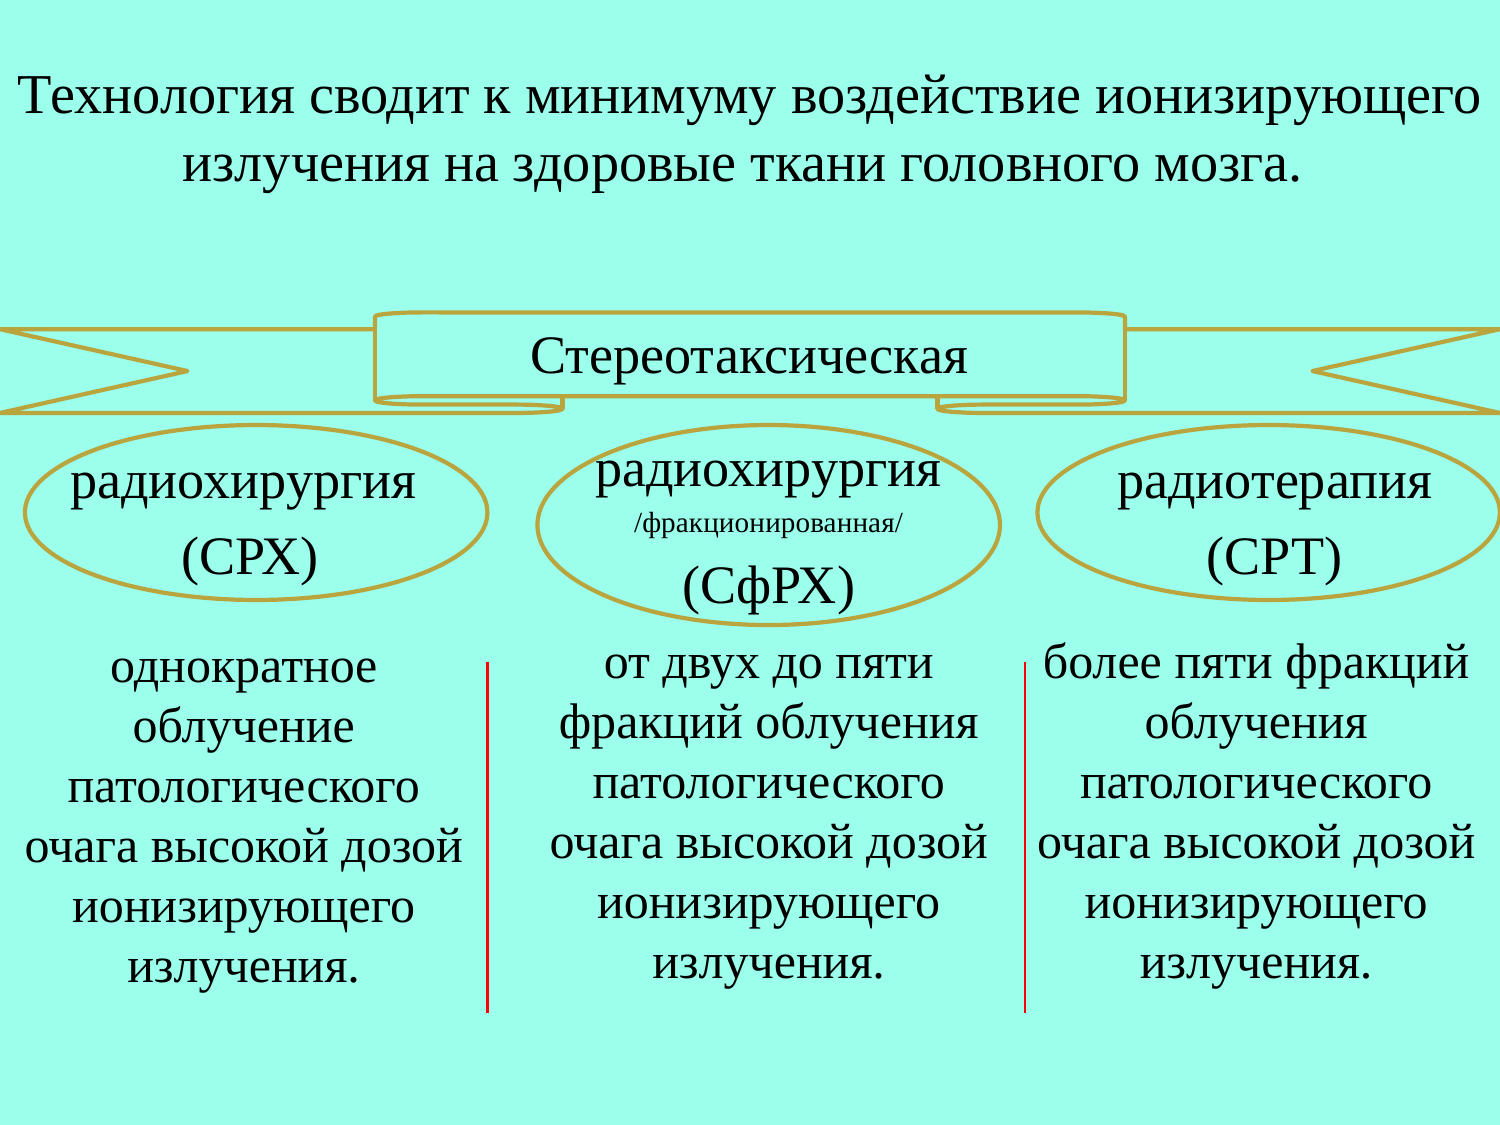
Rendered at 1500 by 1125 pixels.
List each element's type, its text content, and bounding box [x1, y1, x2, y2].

text_box [1038, 462, 1500, 603]
text_box однократное облучение патологического очага высокой дозой ионизирующего излучения. [0, 624, 488, 1000]
text_box [63, 563, 448, 603]
text_box радиотерапия (СРТ) [1074, 437, 1475, 550]
text_box [463, 470, 490, 553]
text_box [130, 422, 381, 437]
text_box Технология сводит к минимуму воздействие ионизирующего излучения на здоровые ткани головного мозга. [0, 49, 1500, 200]
text_box [1142, 422, 1395, 437]
text_box Стереотаксическая [399, 312, 1113, 413]
text_box более пяти фракций облучения патологического очага высокой дозой ионизирующего излучения. [1012, 621, 1500, 997]
text_box радиохирургия /фракционированная/ (СфРХ) [499, 425, 1038, 675]
text_box от двух до пяти фракций облучения патологического очага высокой дозой ионизирующего излучения. [525, 621, 1012, 997]
text_box [0, 310, 1500, 416]
text_box радиохирургия (СРХ) [24, 437, 463, 563]
